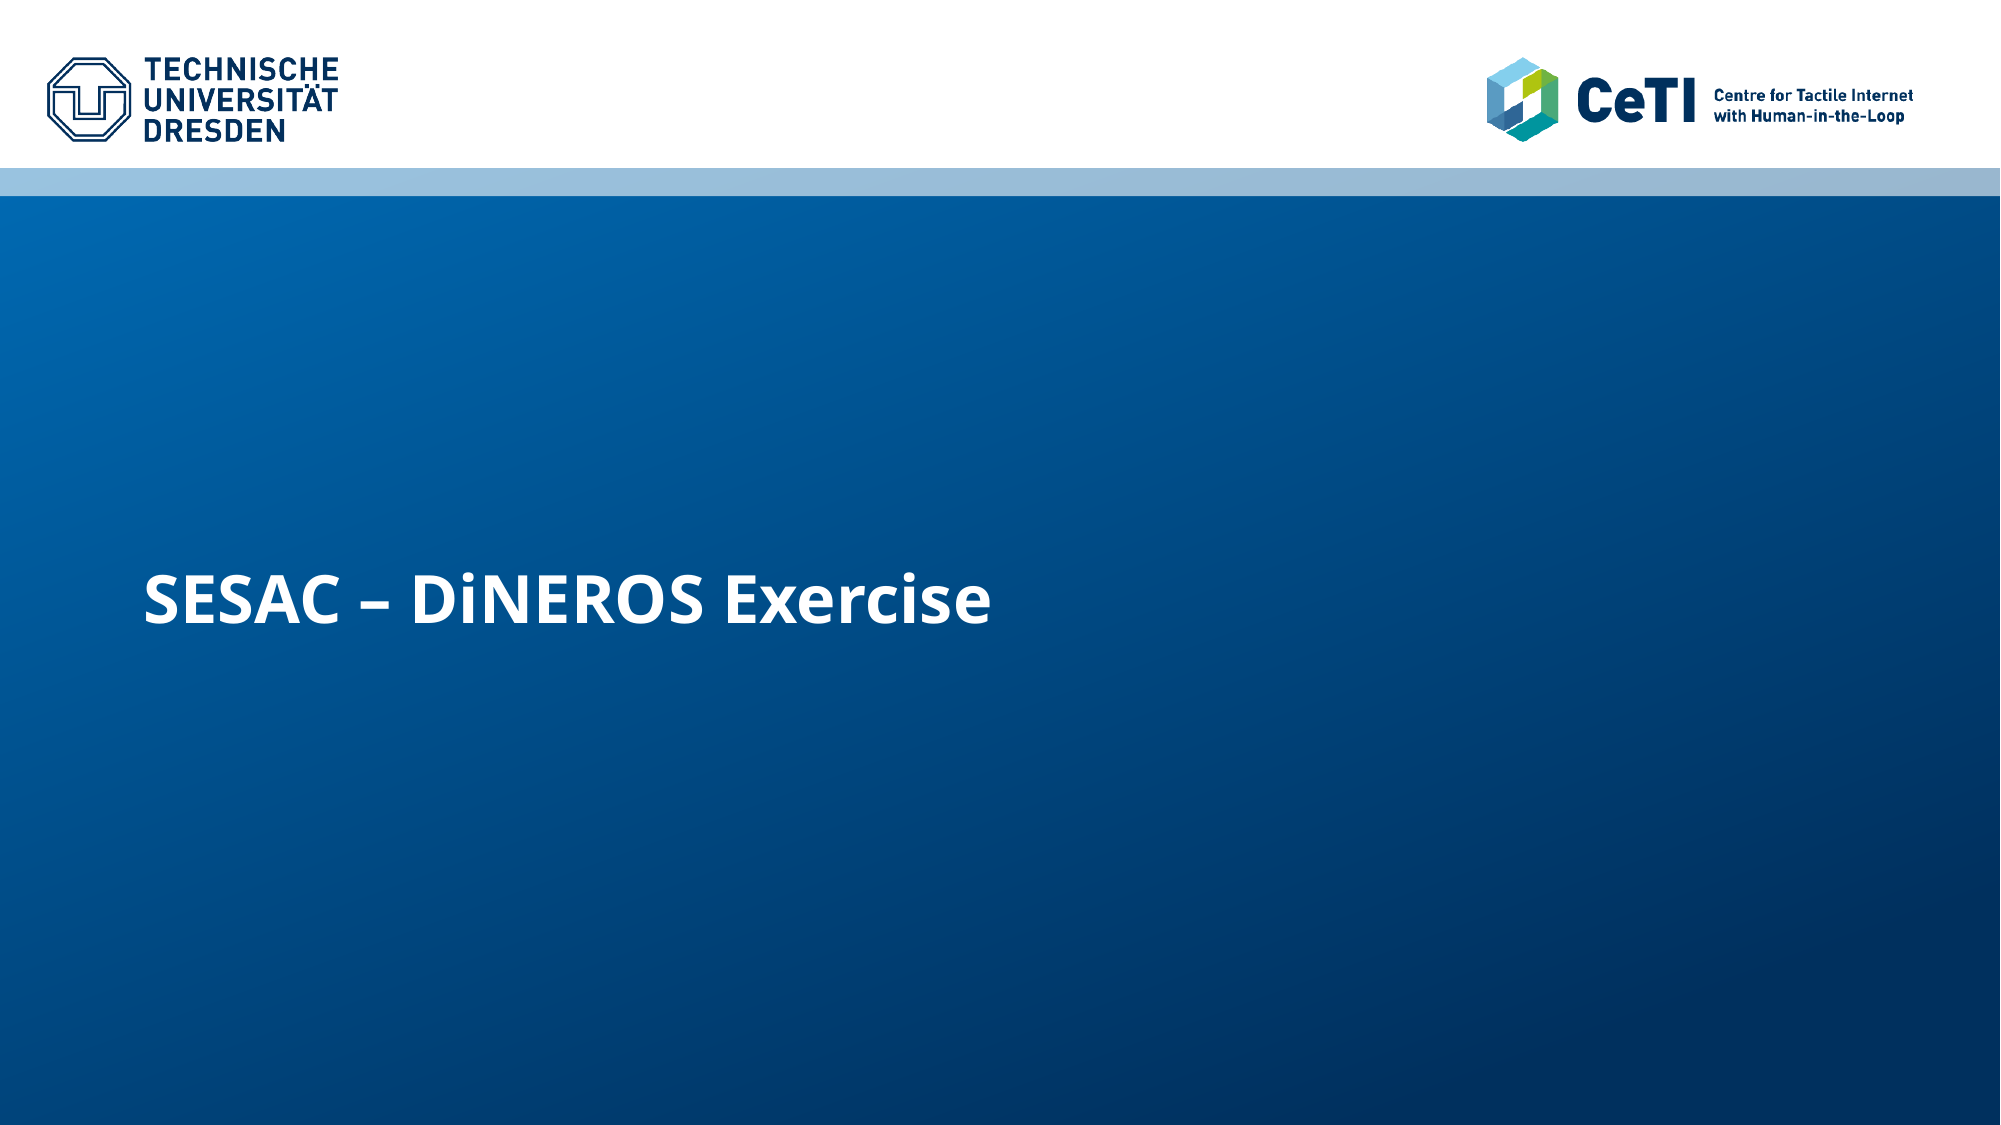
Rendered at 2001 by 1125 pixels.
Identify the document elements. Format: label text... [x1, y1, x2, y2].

picture [1487, 57, 1913, 142]
title SESAC – DiNEROS Exercise [143, 556, 1856, 716]
picture [47, 57, 338, 142]
